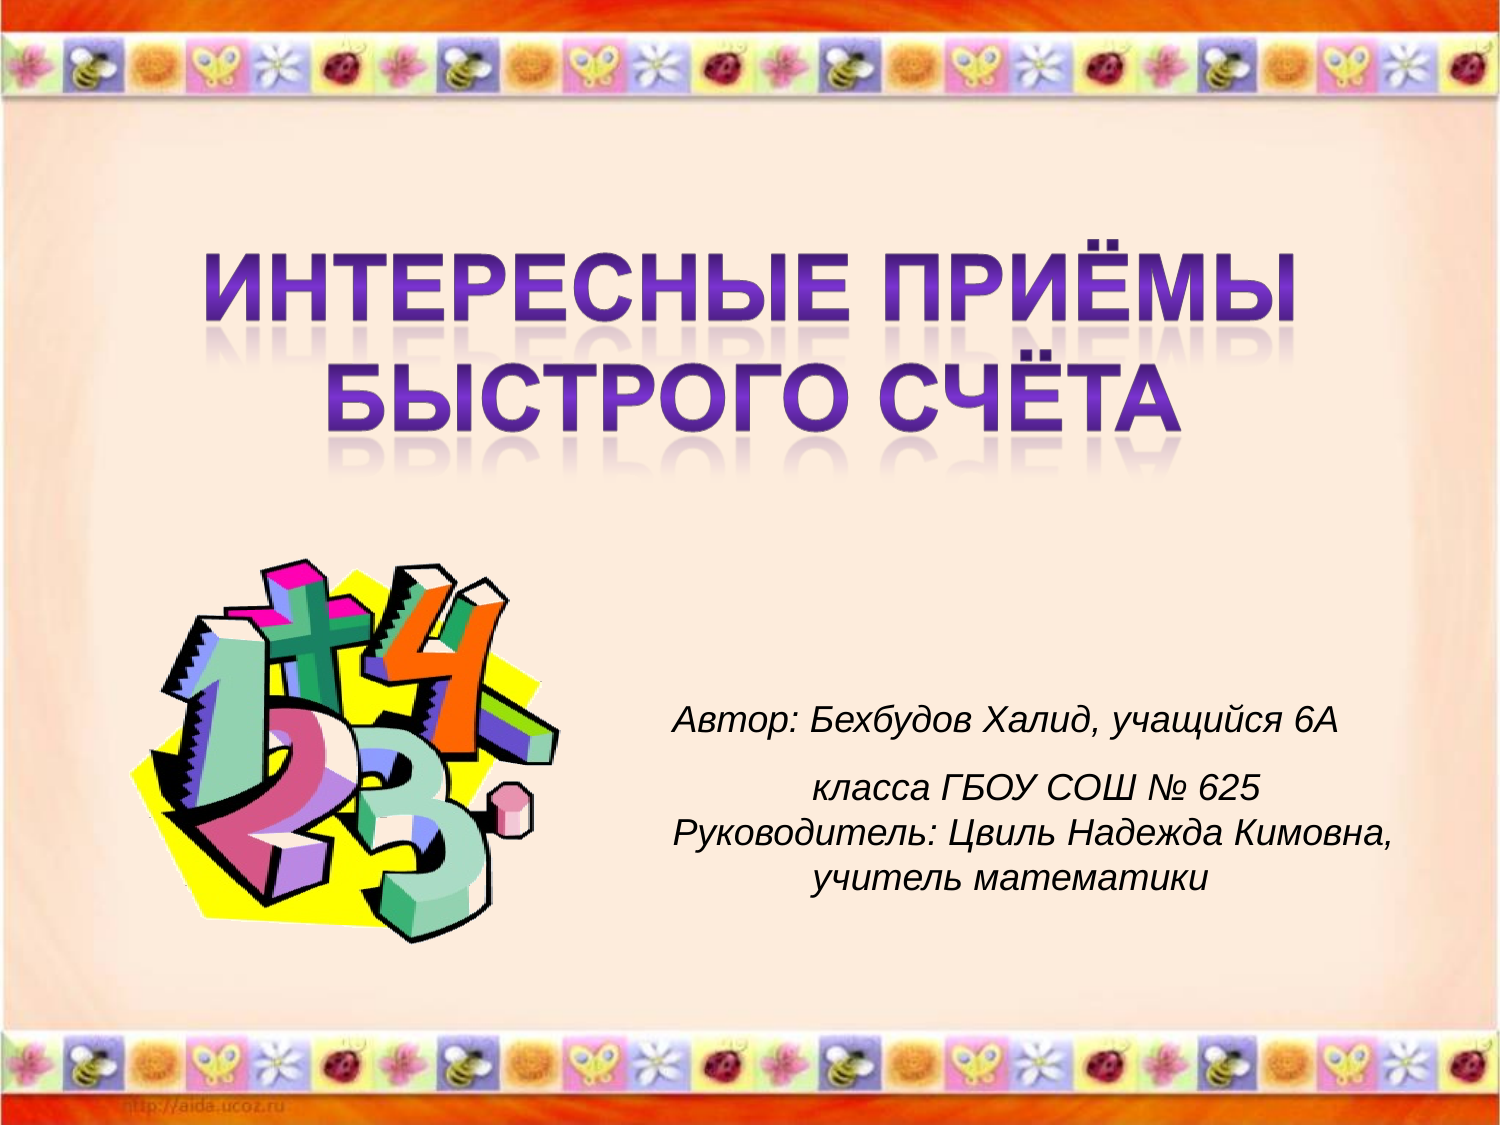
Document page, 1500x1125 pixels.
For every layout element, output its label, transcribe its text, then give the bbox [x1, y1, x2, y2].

picture [0, 0, 1500, 1125]
list Автор: Бехбудов Халид, учащийся 6А класса ГБОУ СОШ № 625 Руководитель: Цвиль Надежда Кимовна, учитель математики [671, 694, 1482, 942]
